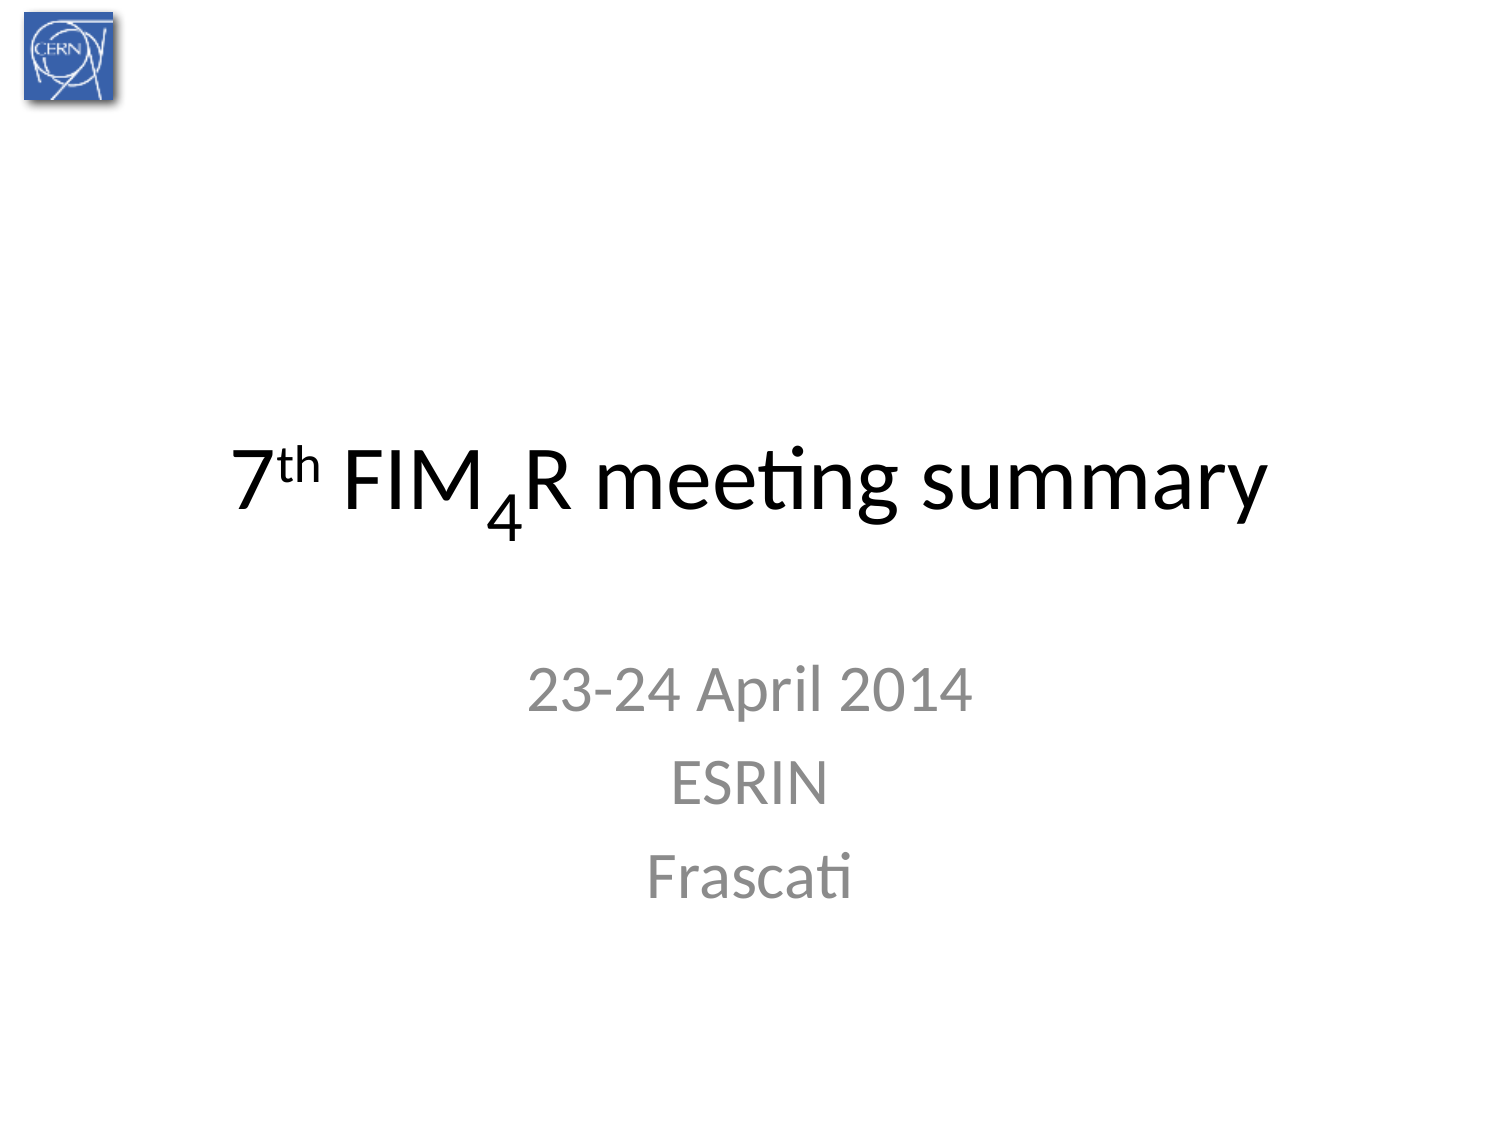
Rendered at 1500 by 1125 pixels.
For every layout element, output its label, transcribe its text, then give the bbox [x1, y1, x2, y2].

subtitle 23-24 April 2014 ESRIN Frascati [225, 637, 1275, 925]
picture [24, 12, 113, 100]
title 7th FIM4R meeting summary [112, 349, 1388, 591]
